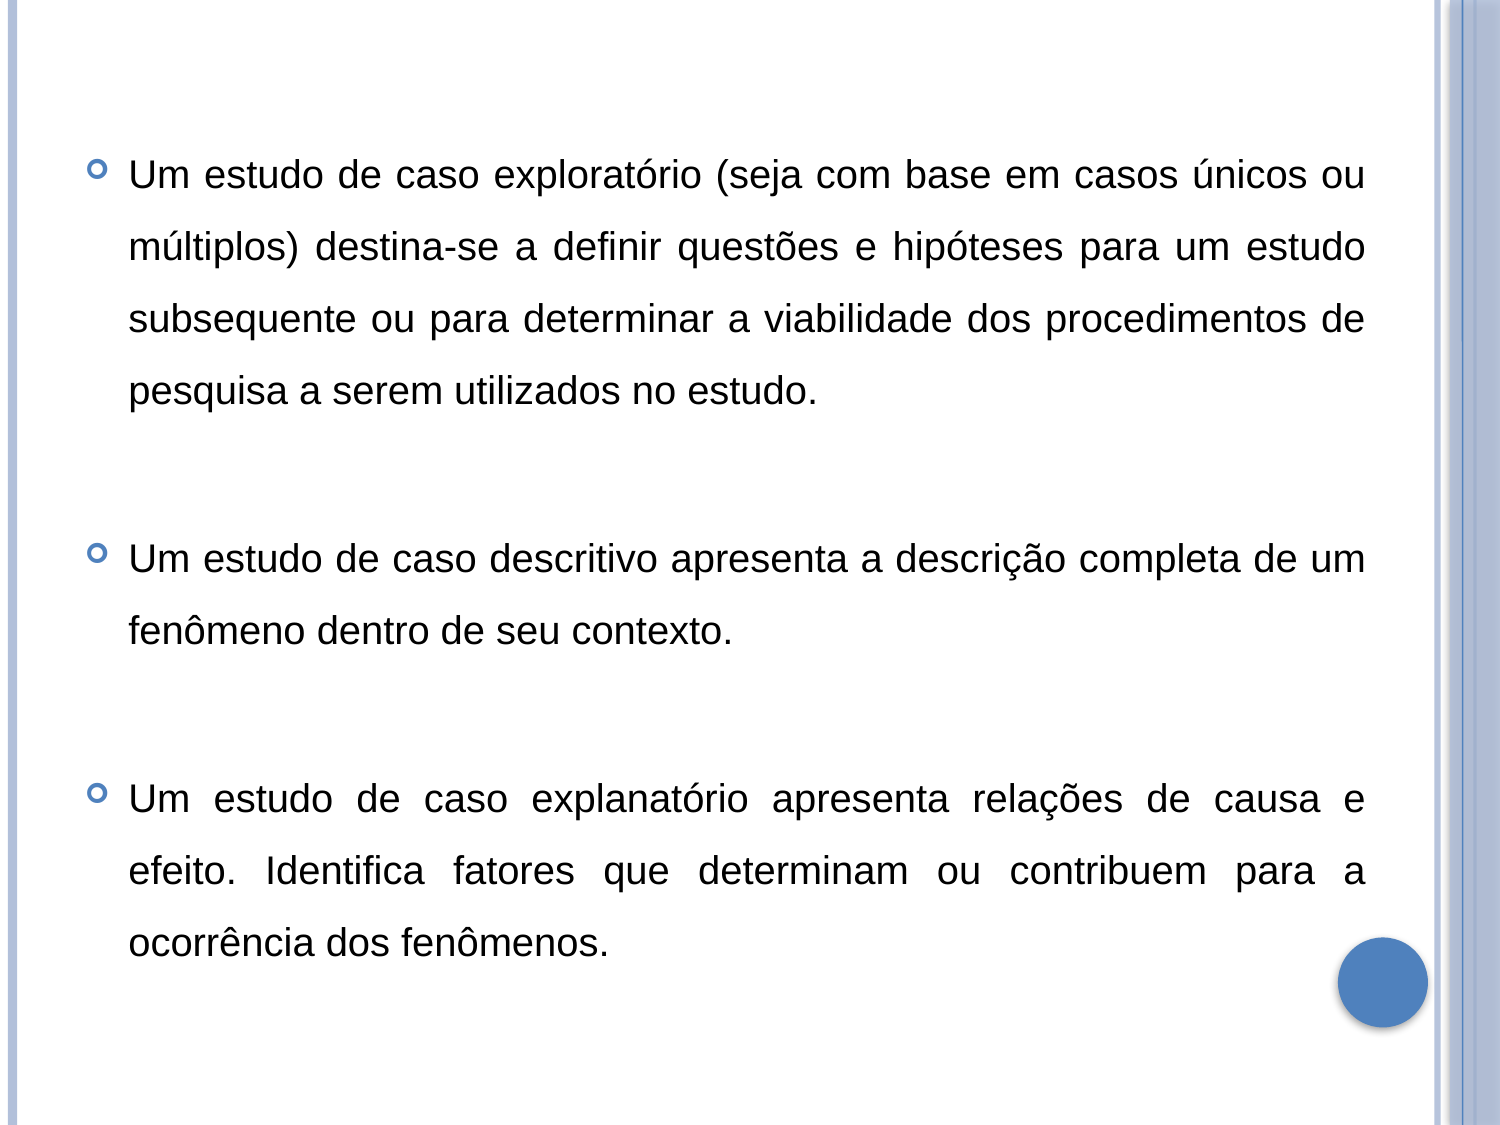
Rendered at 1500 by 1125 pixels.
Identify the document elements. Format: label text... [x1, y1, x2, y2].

list Um estudo de caso exploratório (seja com base em casos únicos ou múltiplos) destina-se a definir questões e hipóteses para um estudo subsequente ou para determinar a viabilidade dos procedimentos de pesquisa a serem utilizados no estudo. Um estudo de caso descritivo apresenta a descrição completa de um fenômeno dentro de seu contexto. Um estudo de caso explanatório apresenta relações de causa e efeito. Identifica fatores que determinam ou contribuem para a ocorrência dos fenômenos. [70, 117, 1383, 973]
